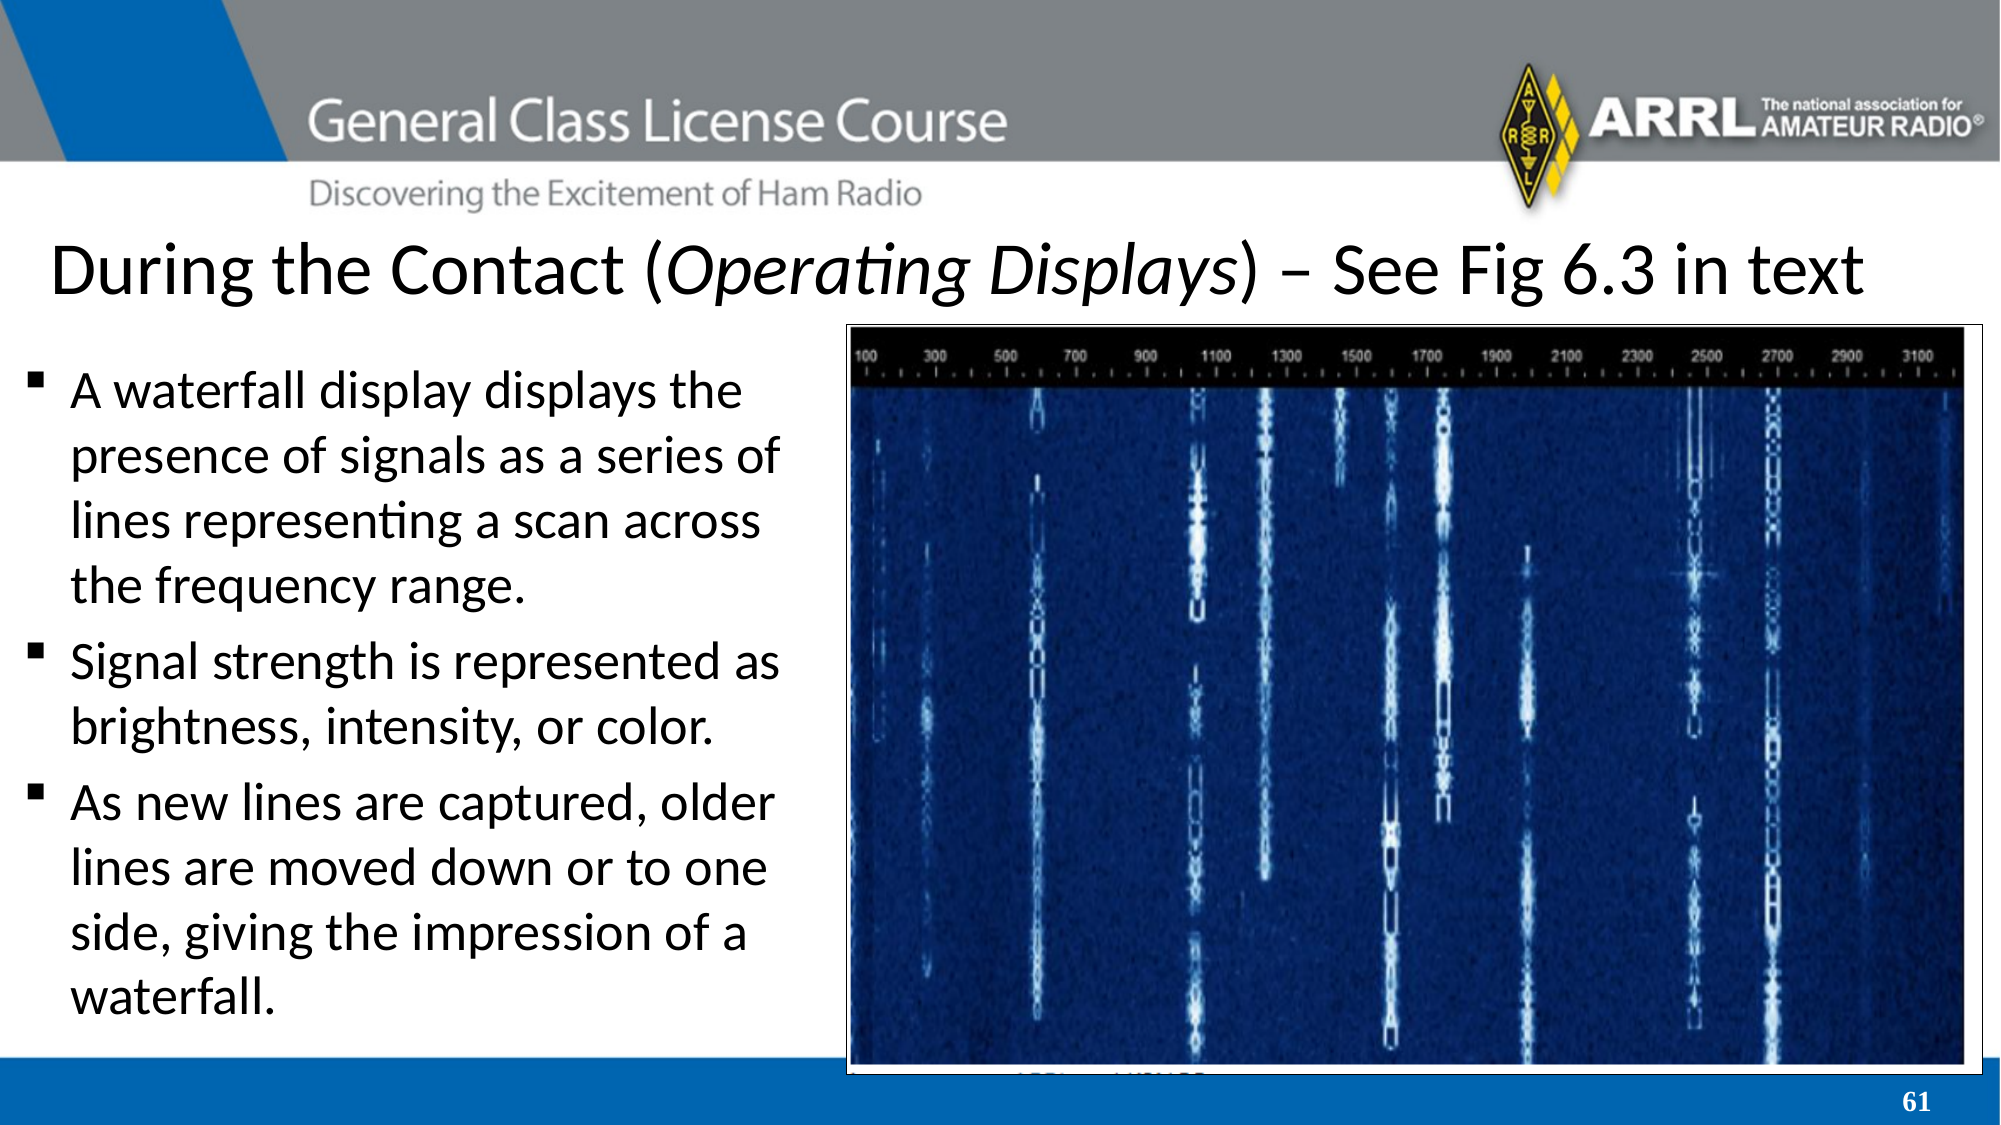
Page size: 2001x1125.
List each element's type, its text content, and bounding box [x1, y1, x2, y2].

title During the Contact (Operating Displays) – See Fig 6.3 in text [35, 212, 1897, 356]
picture [0, 0, 2001, 1125]
list A waterfall display displays the presence of signals as a series of lines representing a scan across the frequency range. Signal strength is represented as brightness, intensity, or color. As new lines are captured, older lines are moved down or to one side, giving the impression of a waterfall. [8, 347, 818, 1035]
